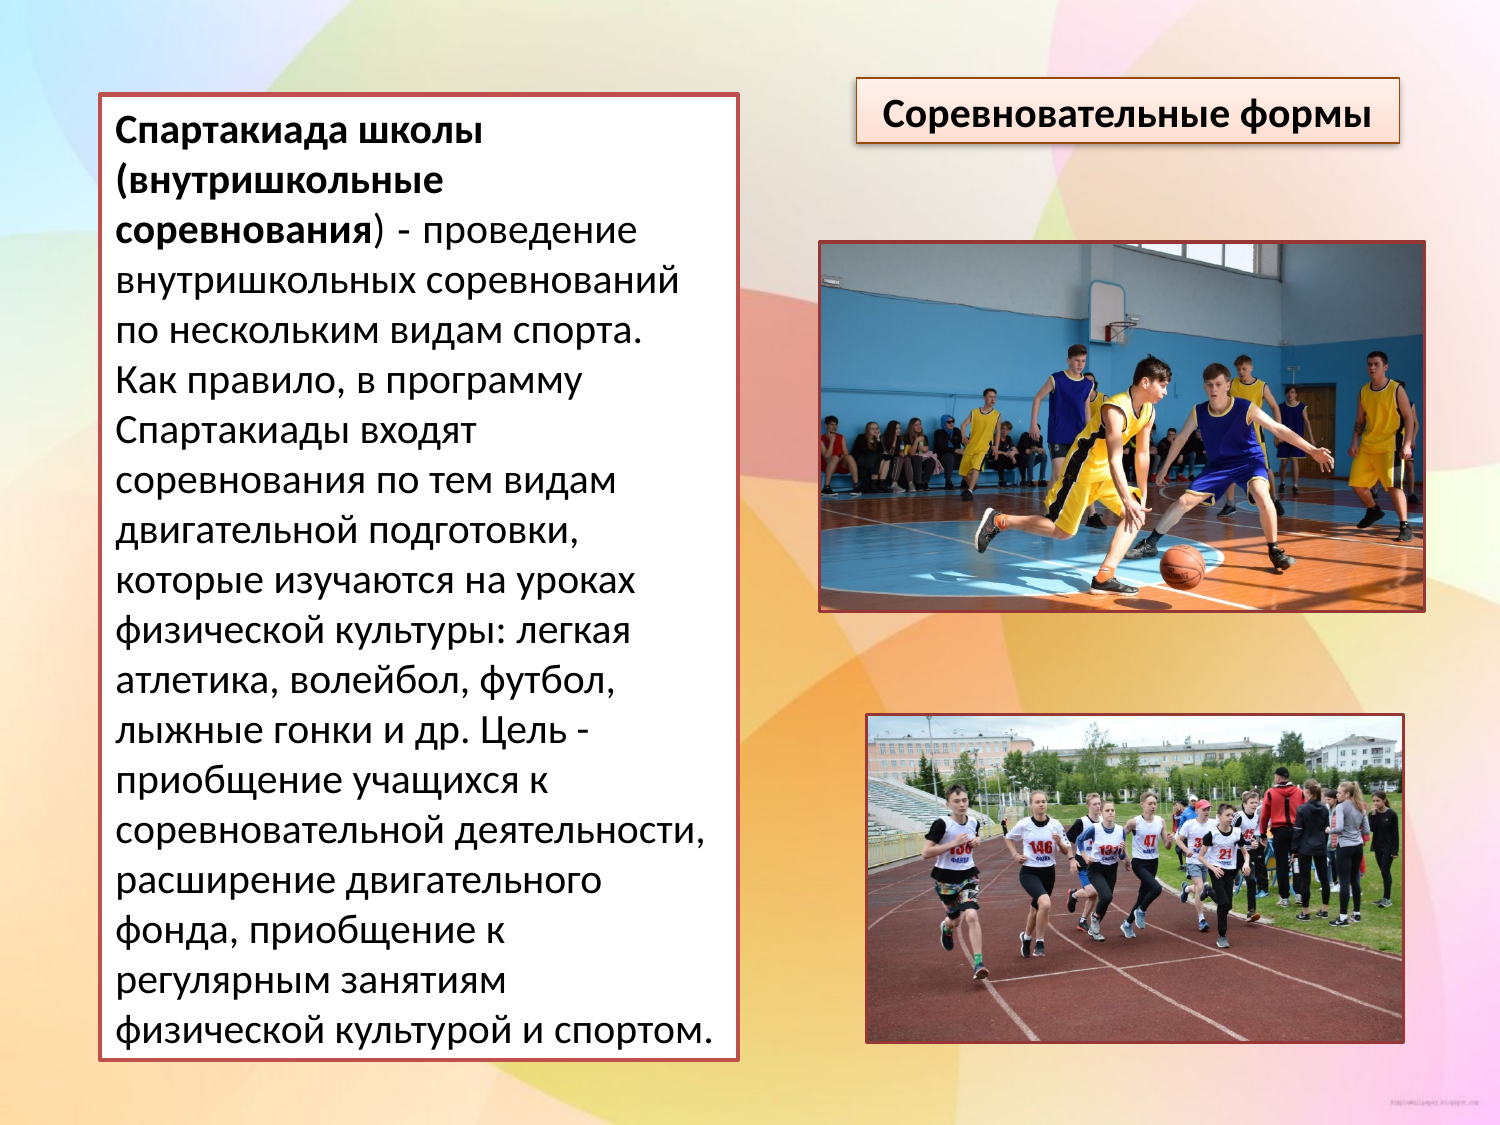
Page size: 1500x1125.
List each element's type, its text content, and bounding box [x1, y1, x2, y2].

picture [0, 0, 1500, 1125]
text_box Соревновательные формы [856, 77, 1400, 144]
text_box Спартакиада школы (внутришкольные соревнования) - проведение внутришкольных соревнований по нескольким видам спорта. Как правило, в программу Спартакиады входят соревнования по тем видам двигательной подготовки, которые изучаются на уроках физической культуры: легкая атлетика, волейбол, футбол, лыжные гонки и др. Цель - приобщение учащихся к соревновательной деятельности, расширение двигательного фонда, приобщение к регулярным занятиям физической культурой и спортом. [98, 92, 740, 1062]
